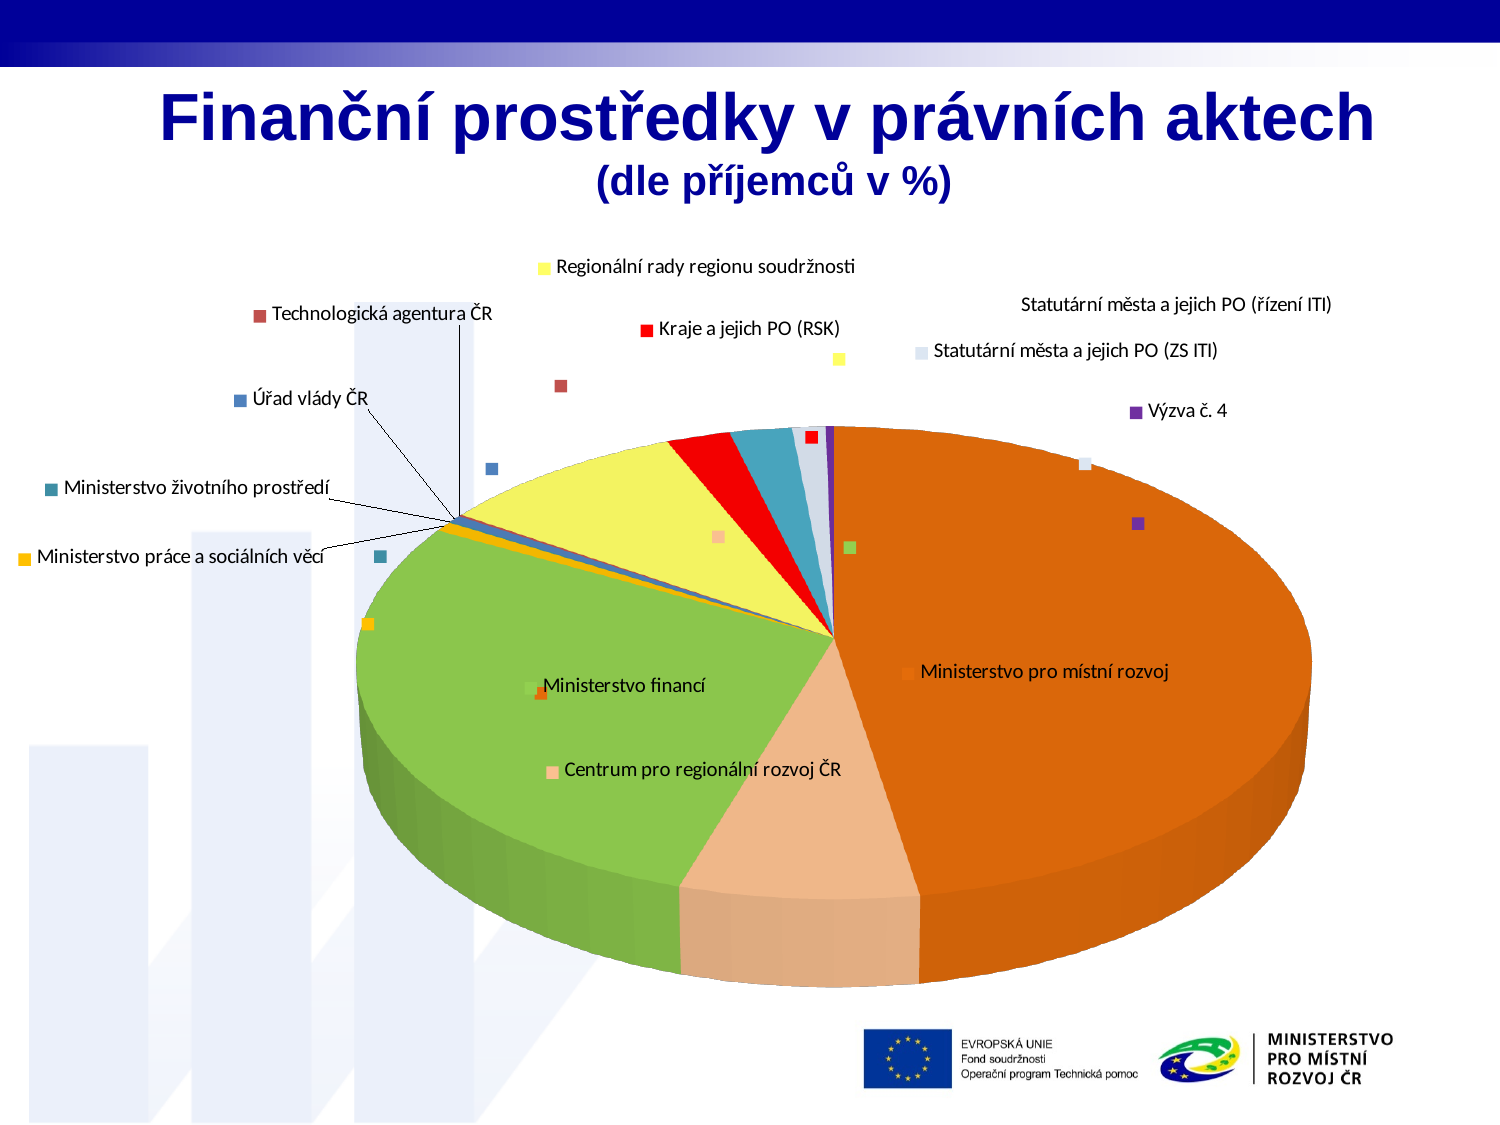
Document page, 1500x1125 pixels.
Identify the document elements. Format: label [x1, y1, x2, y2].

chart [0, 0, 1500, 1125]
